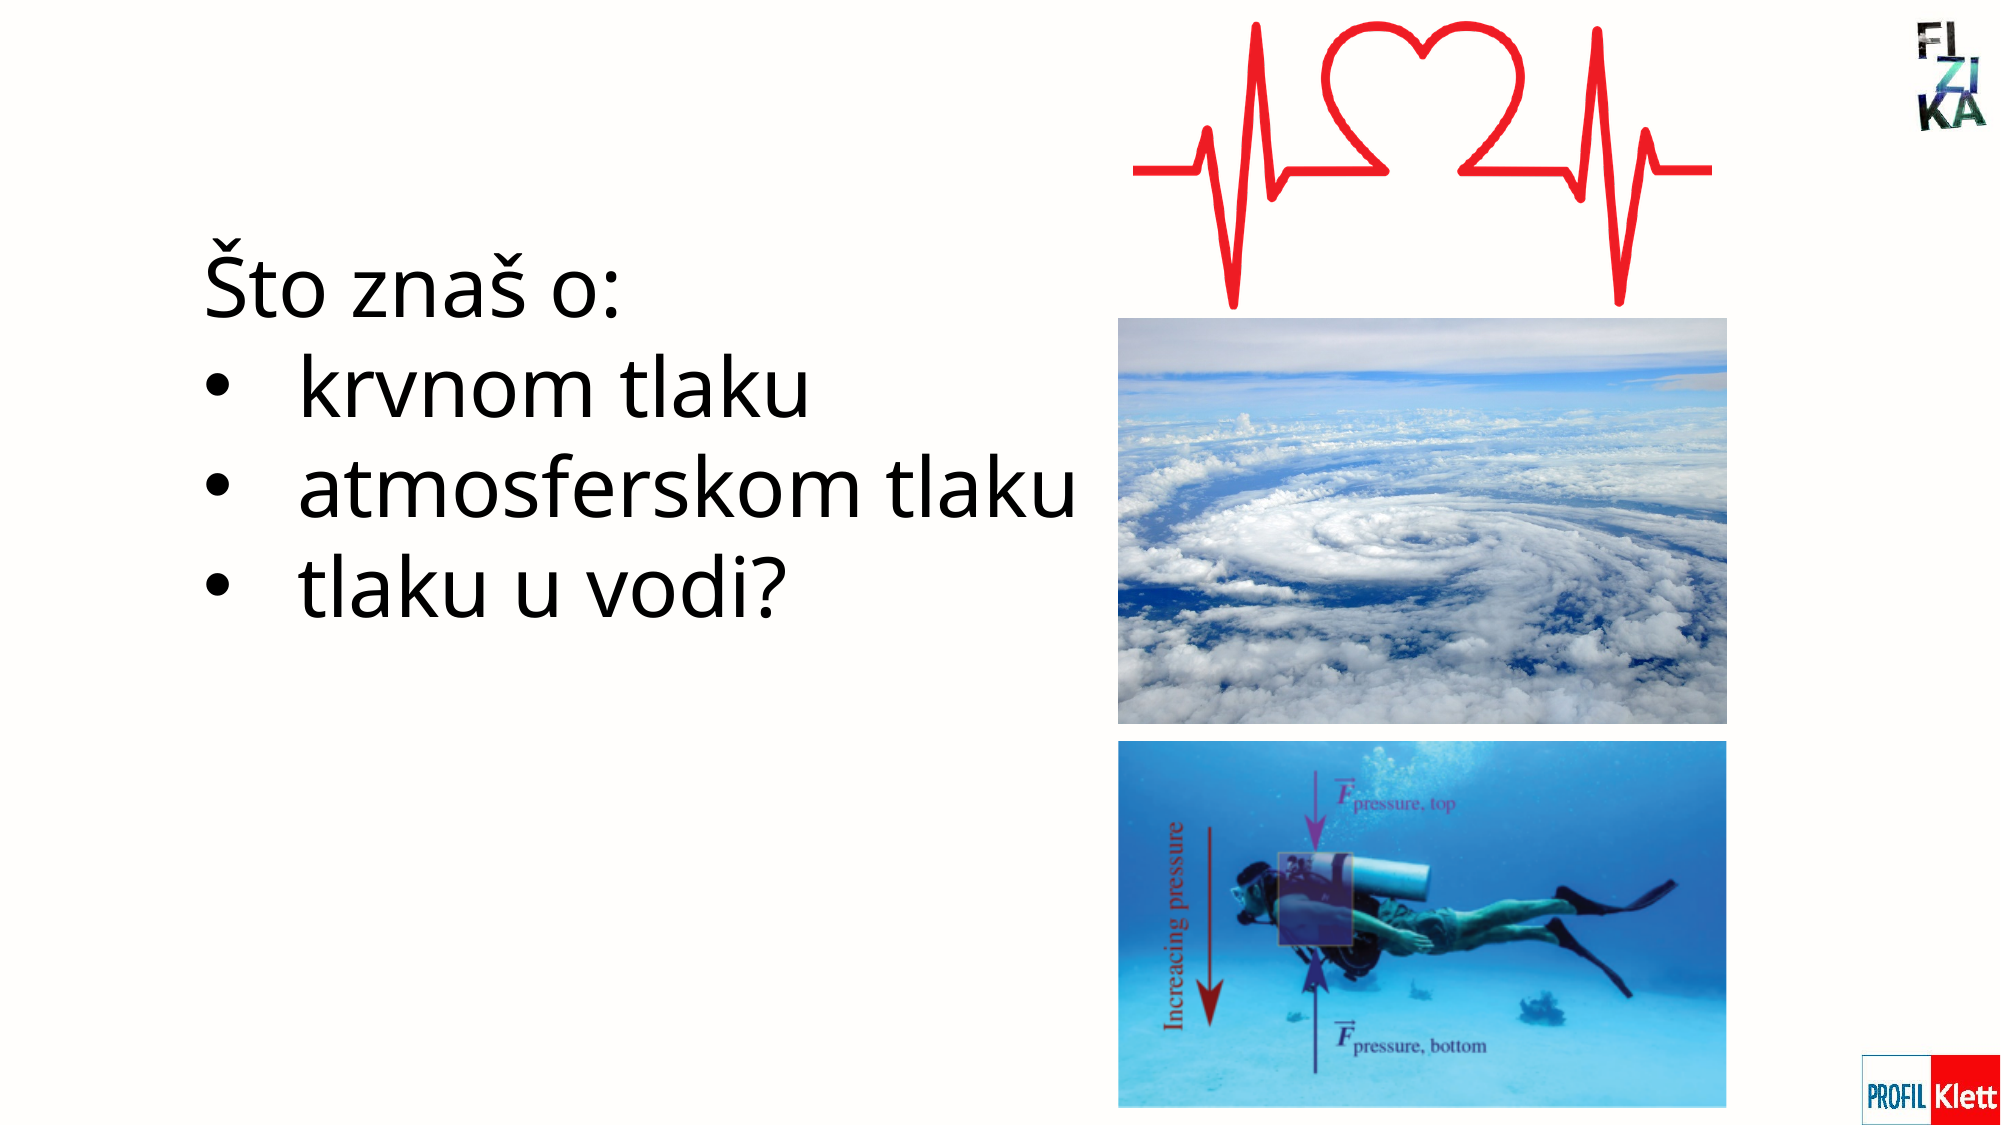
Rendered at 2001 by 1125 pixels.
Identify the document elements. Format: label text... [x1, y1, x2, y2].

picture [0, 0, 2001, 1125]
text_box Što znaš o: krvnom tlaku atmosferskom tlaku tlaku u vodi? [188, 226, 1767, 642]
